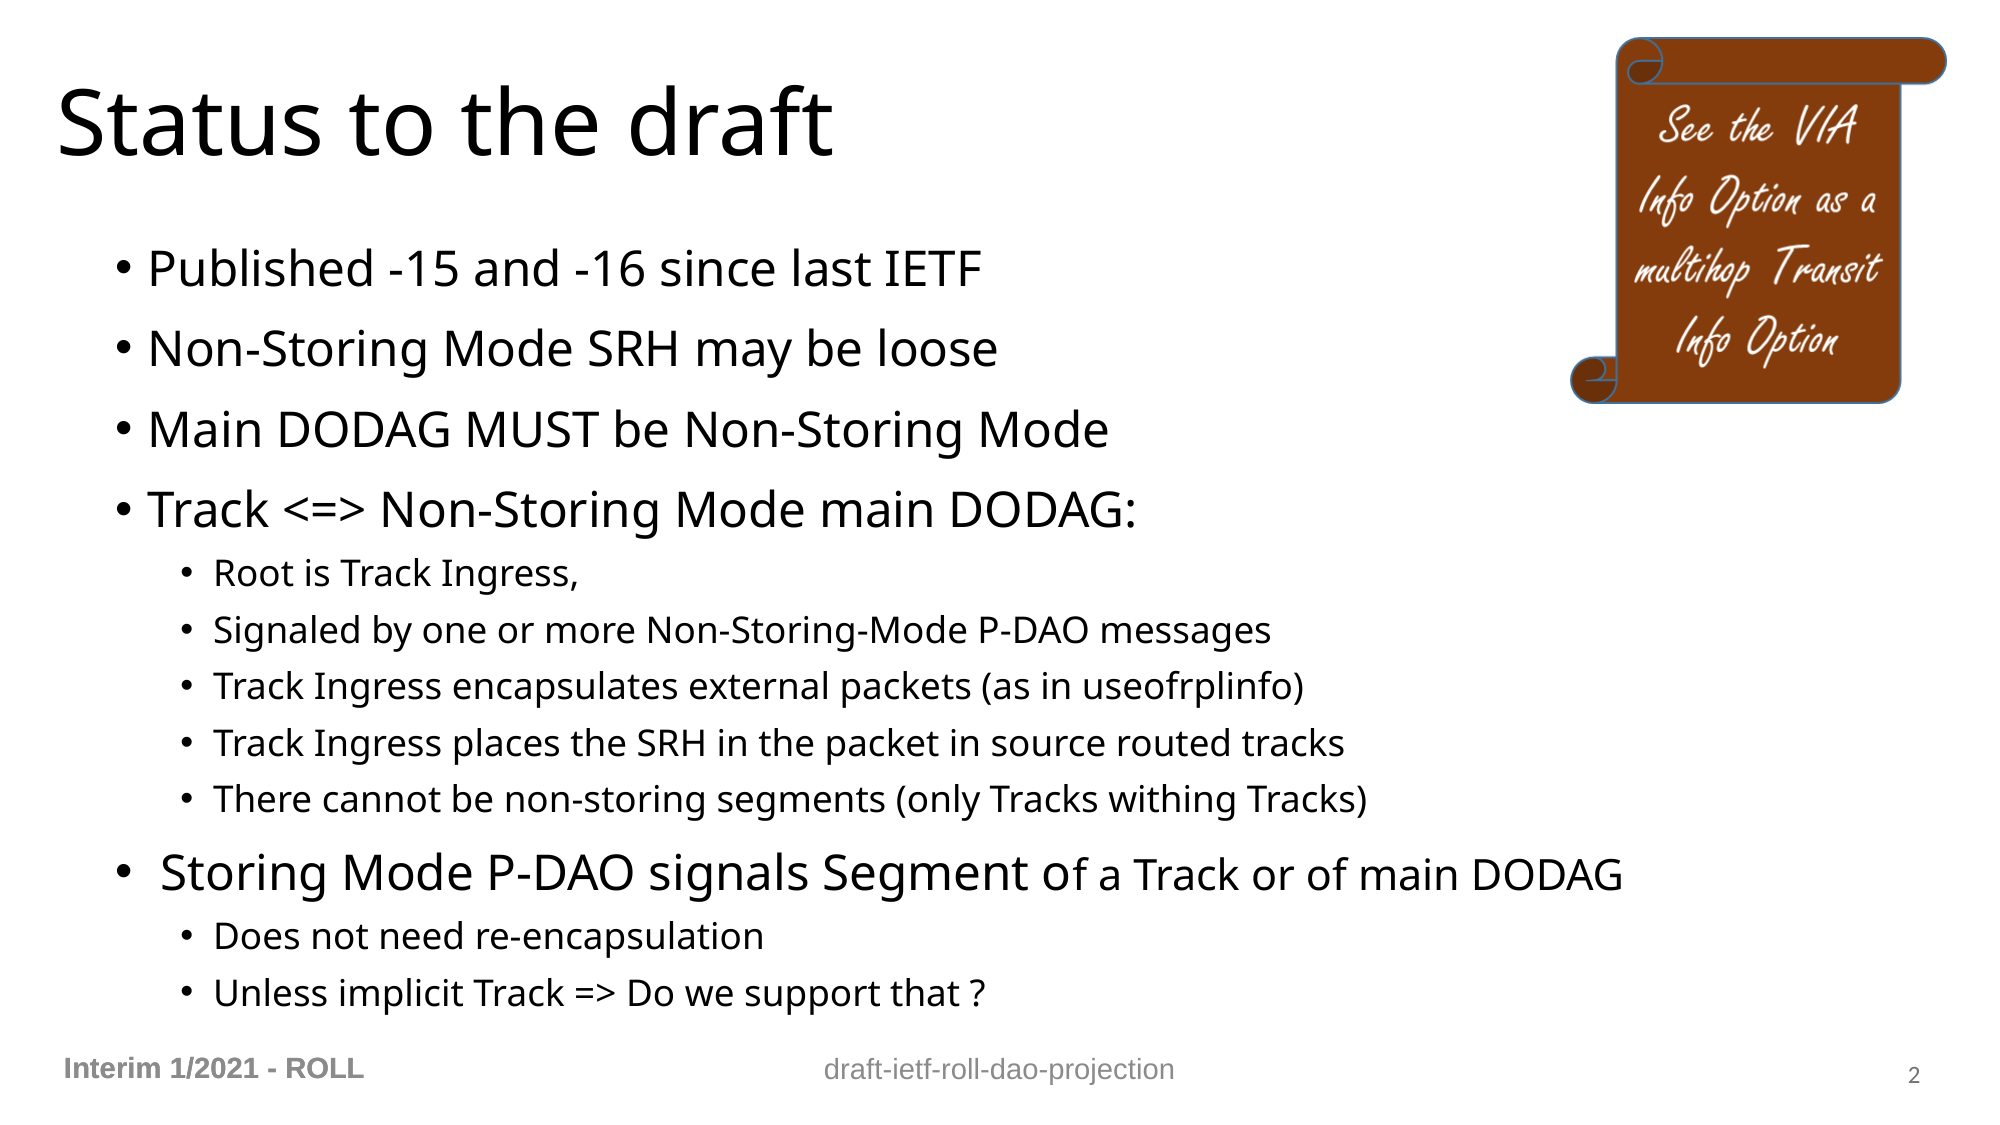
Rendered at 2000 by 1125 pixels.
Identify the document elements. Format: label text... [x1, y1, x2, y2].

list Published -15 and -16 since last IETF Non-Storing Mode SRH may be loose Main DODAG MUST be Non-Storing Mode Track <=> Non-Storing Mode main DODAG: Root is Track Ingress, Signaled by one or more Non-Storing-Mode P-DAO messages Track Ingress encapsulates external packets (as in useofrplinfo) Track Ingress places the SRH in the packet in source routed tracks There cannot be non-storing segments (only Tracks withing Tracks) Storing Mode P-DAO signals Segment of a Track or of main DODAG Does not need re-encapsulation Unless implicit Track => Do we support that ? [100, 223, 1947, 1023]
text_box Interim 1/2021 - ROLL [48, 1036, 724, 1097]
picture [1570, 37, 1947, 409]
title Status to the draft [41, 16, 1767, 235]
